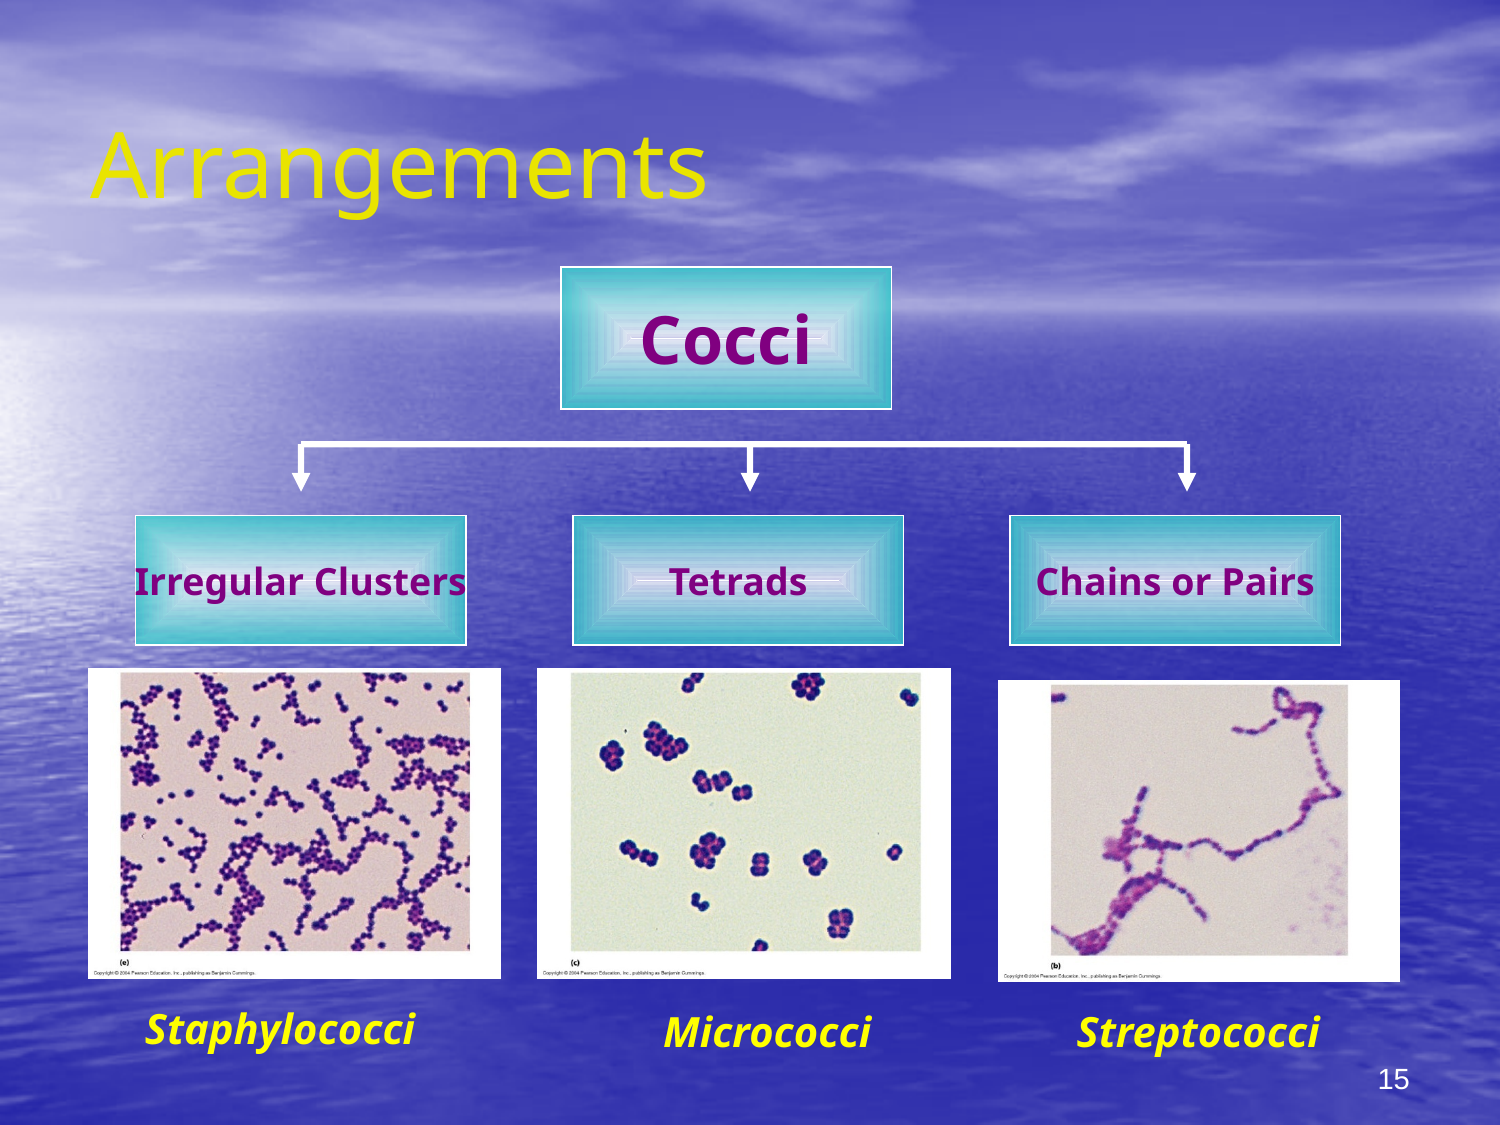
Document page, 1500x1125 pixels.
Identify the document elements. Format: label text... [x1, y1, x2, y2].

text_box Streptococci [1061, 998, 1335, 1064]
text_box Irregular Clusters [135, 515, 467, 646]
text_box Staphylococci [130, 995, 431, 1061]
text_box Cocci [560, 267, 892, 409]
picture [88, 668, 502, 979]
text_box Tetrads [572, 515, 904, 646]
picture [997, 680, 1400, 983]
title Arrangements [74, 47, 1426, 276]
slide_number 15 [1074, 1024, 1426, 1103]
picture [537, 668, 951, 980]
text_box Micrococci [648, 998, 887, 1064]
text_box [300, 444, 1188, 492]
text_box Chains or Pairs [1009, 515, 1341, 646]
